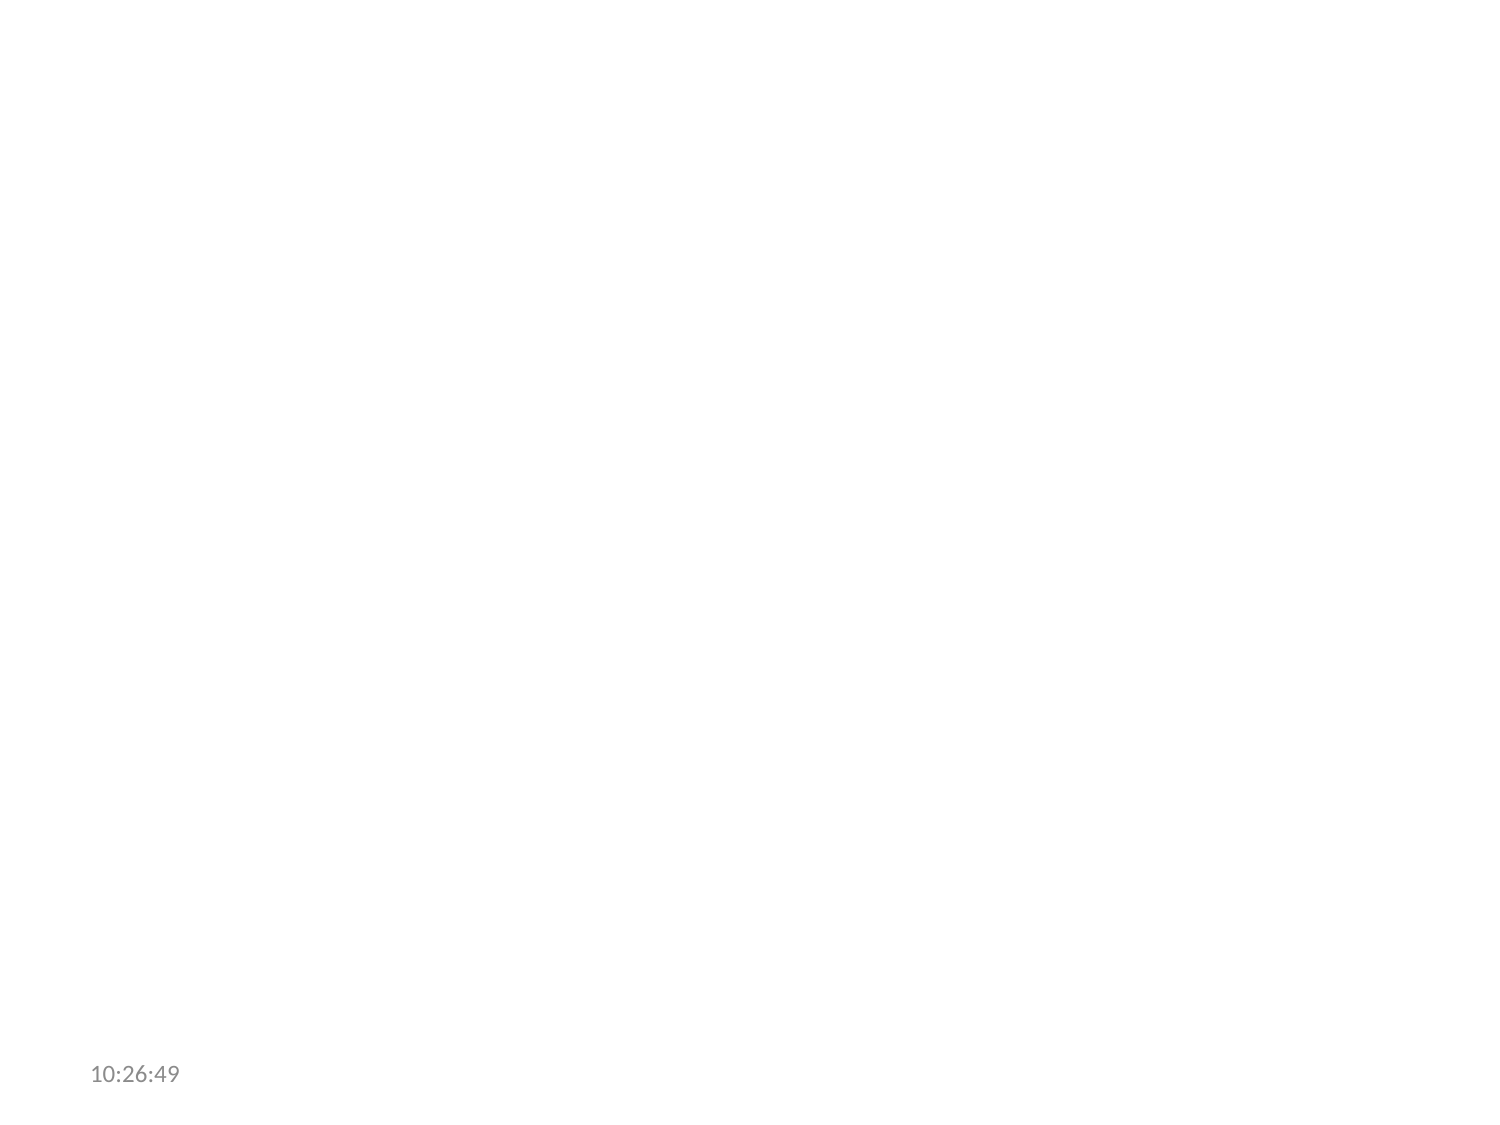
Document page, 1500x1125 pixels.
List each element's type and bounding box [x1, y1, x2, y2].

slide_number [75, 1042, 425, 1103]
